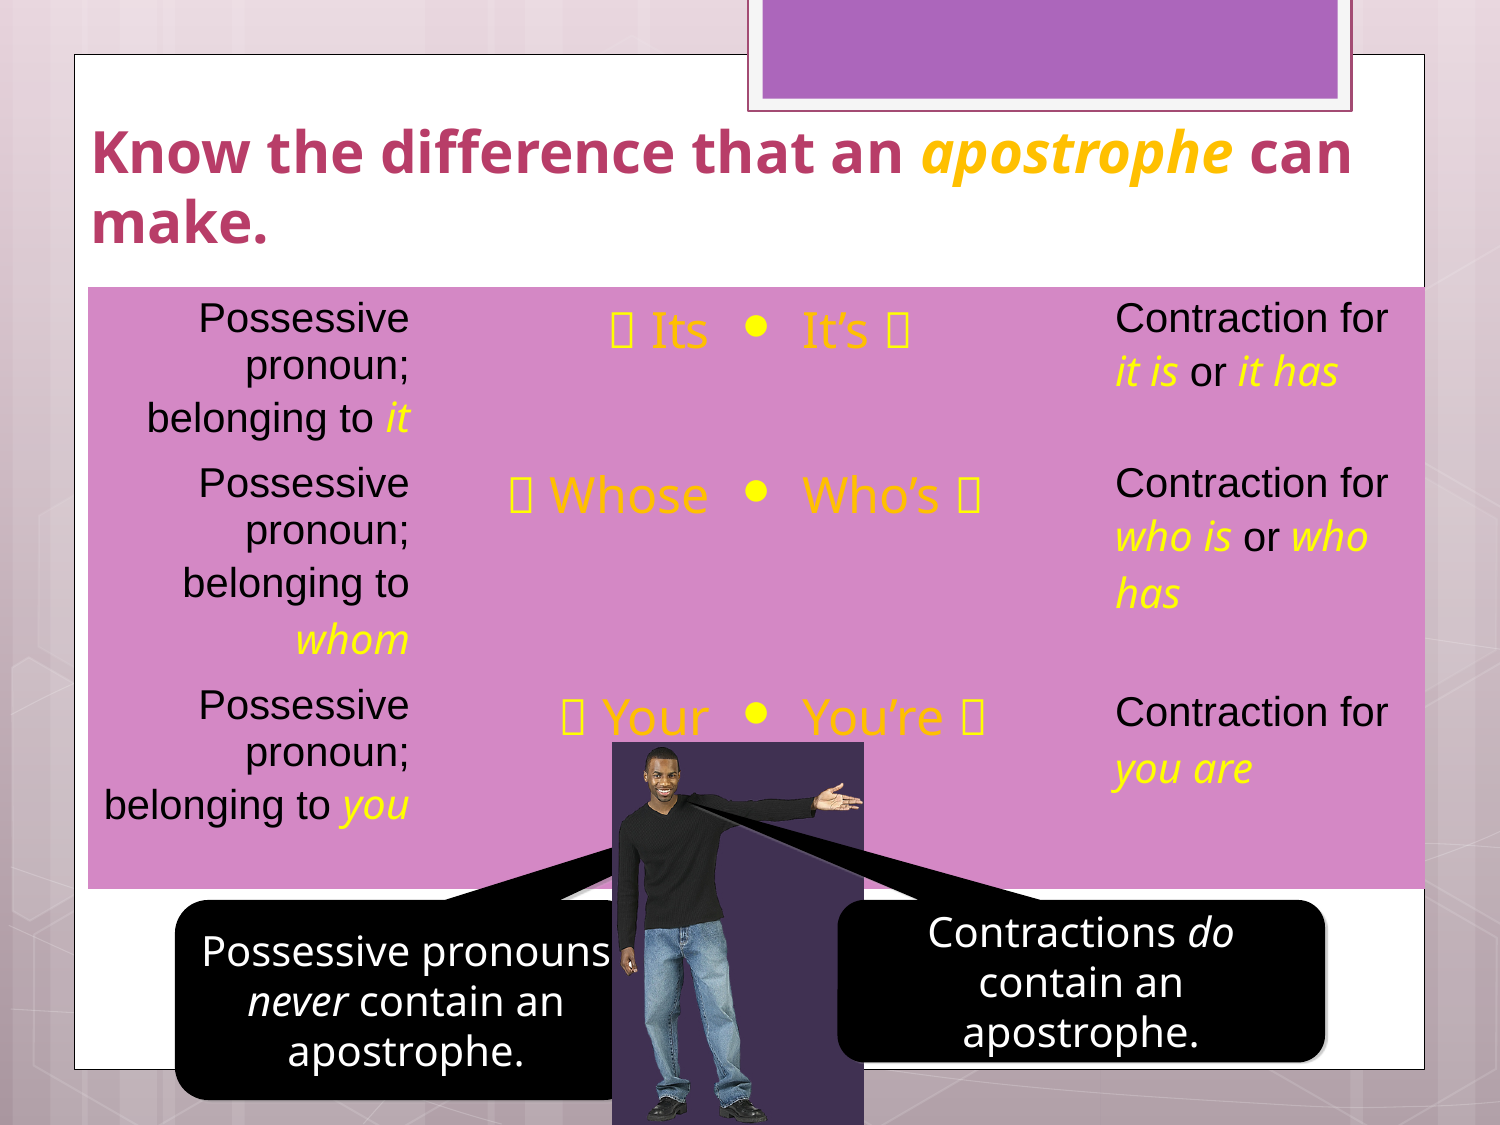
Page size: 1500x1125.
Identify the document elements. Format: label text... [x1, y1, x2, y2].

table_header  Its [425, 287, 725, 452]
table_cell Contraction for who is or who has [1100, 452, 1425, 674]
table_cell You’re  [788, 674, 1100, 889]
table_cell ● [725, 674, 788, 740]
table_cell Who’s  [788, 452, 1100, 674]
table_cell Possessive pronoun; belonging to whom [88, 452, 425, 674]
table_cell Possessive pronoun; belonging to you [88, 674, 425, 889]
text_box Contractions do contain an apostrophe. [869, 852, 1326, 1063]
table_header Contraction for it is or it has [1100, 287, 1425, 452]
table_cell Contraction for you are [1100, 674, 1425, 889]
table_cell  Whose [425, 452, 725, 674]
picture [612, 742, 864, 1125]
table_header Possessive pronoun; belonging to it [88, 287, 425, 452]
table_cell ● [725, 452, 788, 674]
table_cell  Your [425, 674, 725, 889]
title Know the difference that an apostrophe can make. [75, 45, 1425, 263]
table_header It’s  [788, 287, 1100, 452]
text_box Possessive pronouns never contain an apostrophe. [174, 849, 605, 1101]
table_header ● [725, 287, 788, 452]
